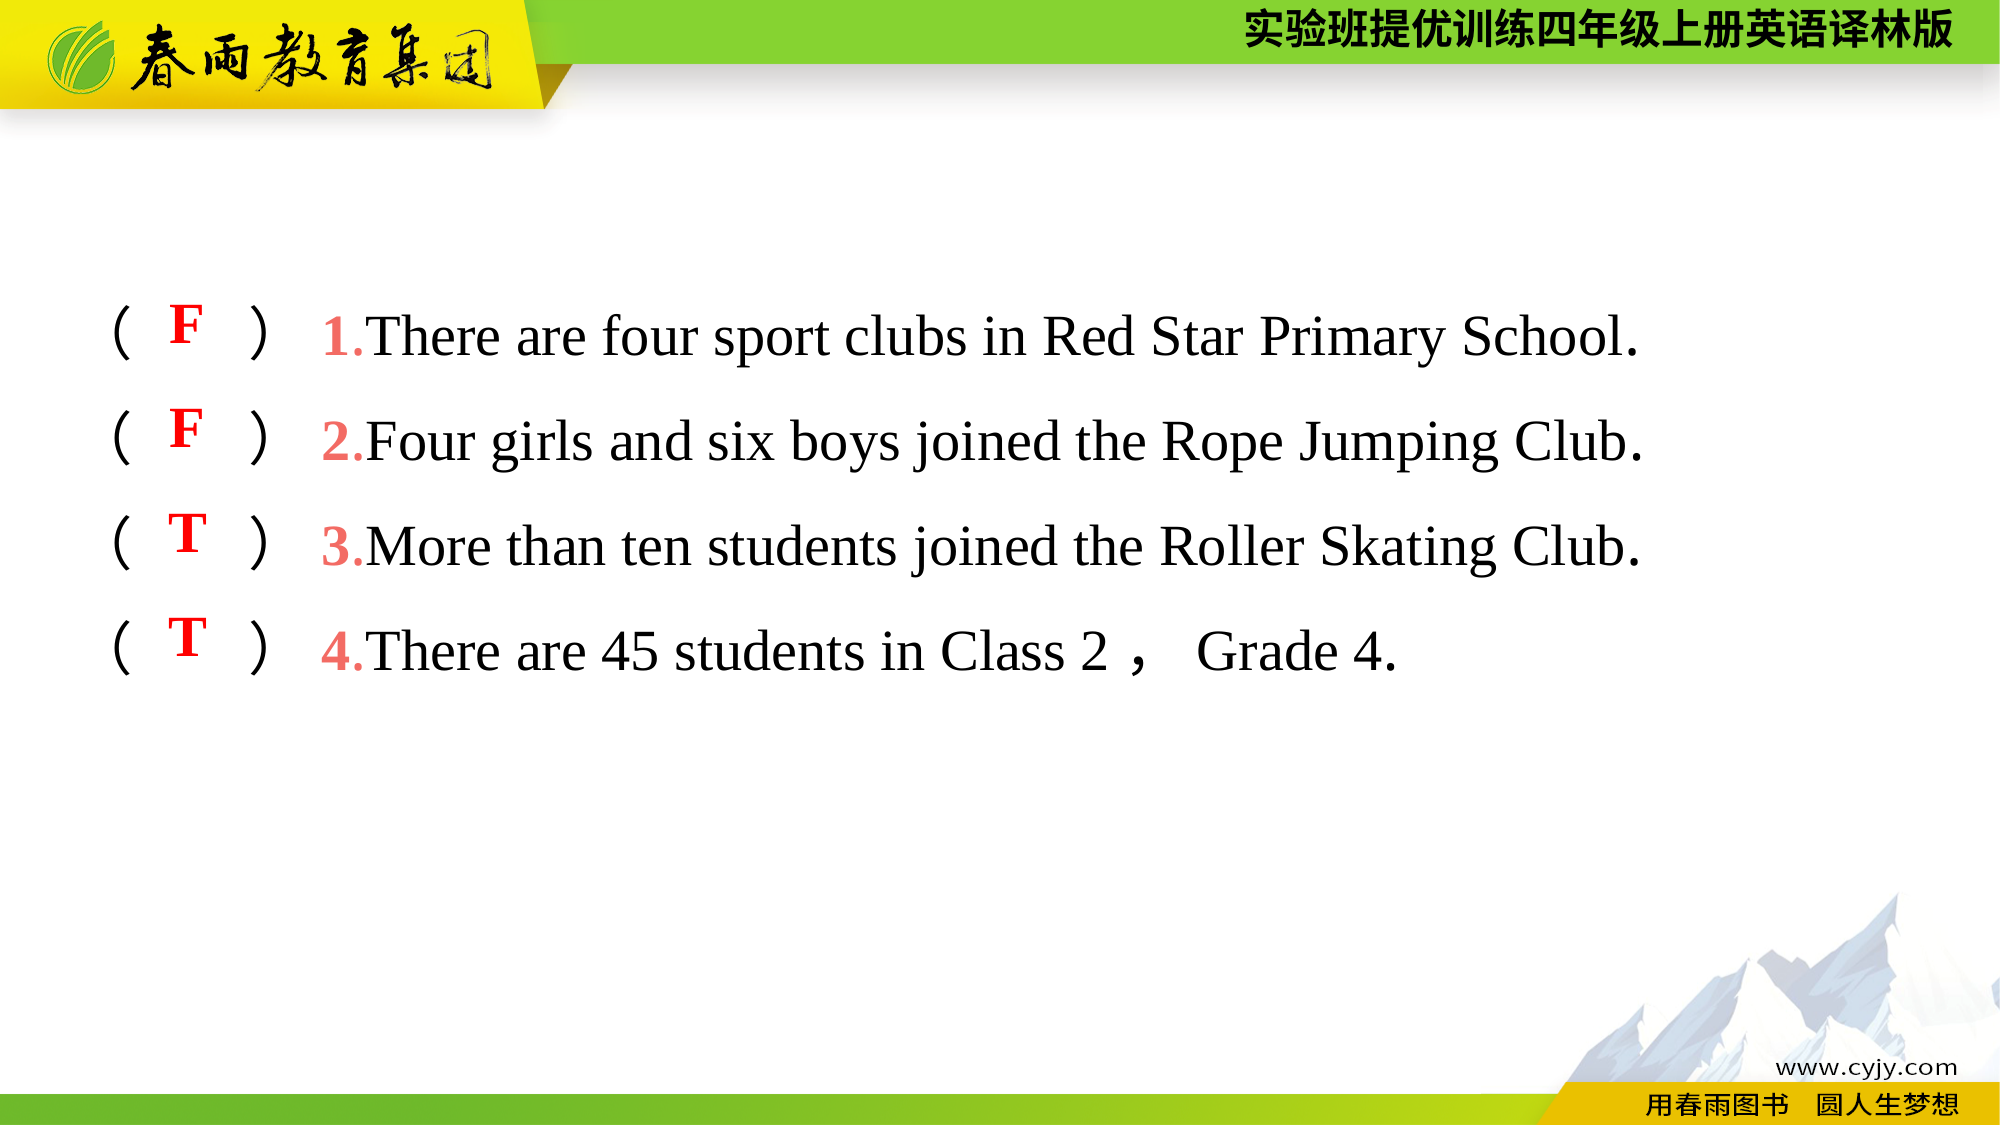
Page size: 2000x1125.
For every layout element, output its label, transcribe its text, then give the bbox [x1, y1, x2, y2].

list （ ）1.There are four sport clubs in Red Star Primary School. （ ）2.Four girls and six boys joined the Rope Jumping Club. （ ）3.More than ten students joined the Roller Skating Club. （ ）4.There are 45 students in Class 2，Grade 4. [59, 254, 1944, 681]
text_box F [154, 381, 220, 467]
text_box F [154, 277, 220, 363]
picture [0, 0, 2000, 1125]
text_box T [154, 590, 223, 676]
text_box T [154, 486, 223, 572]
